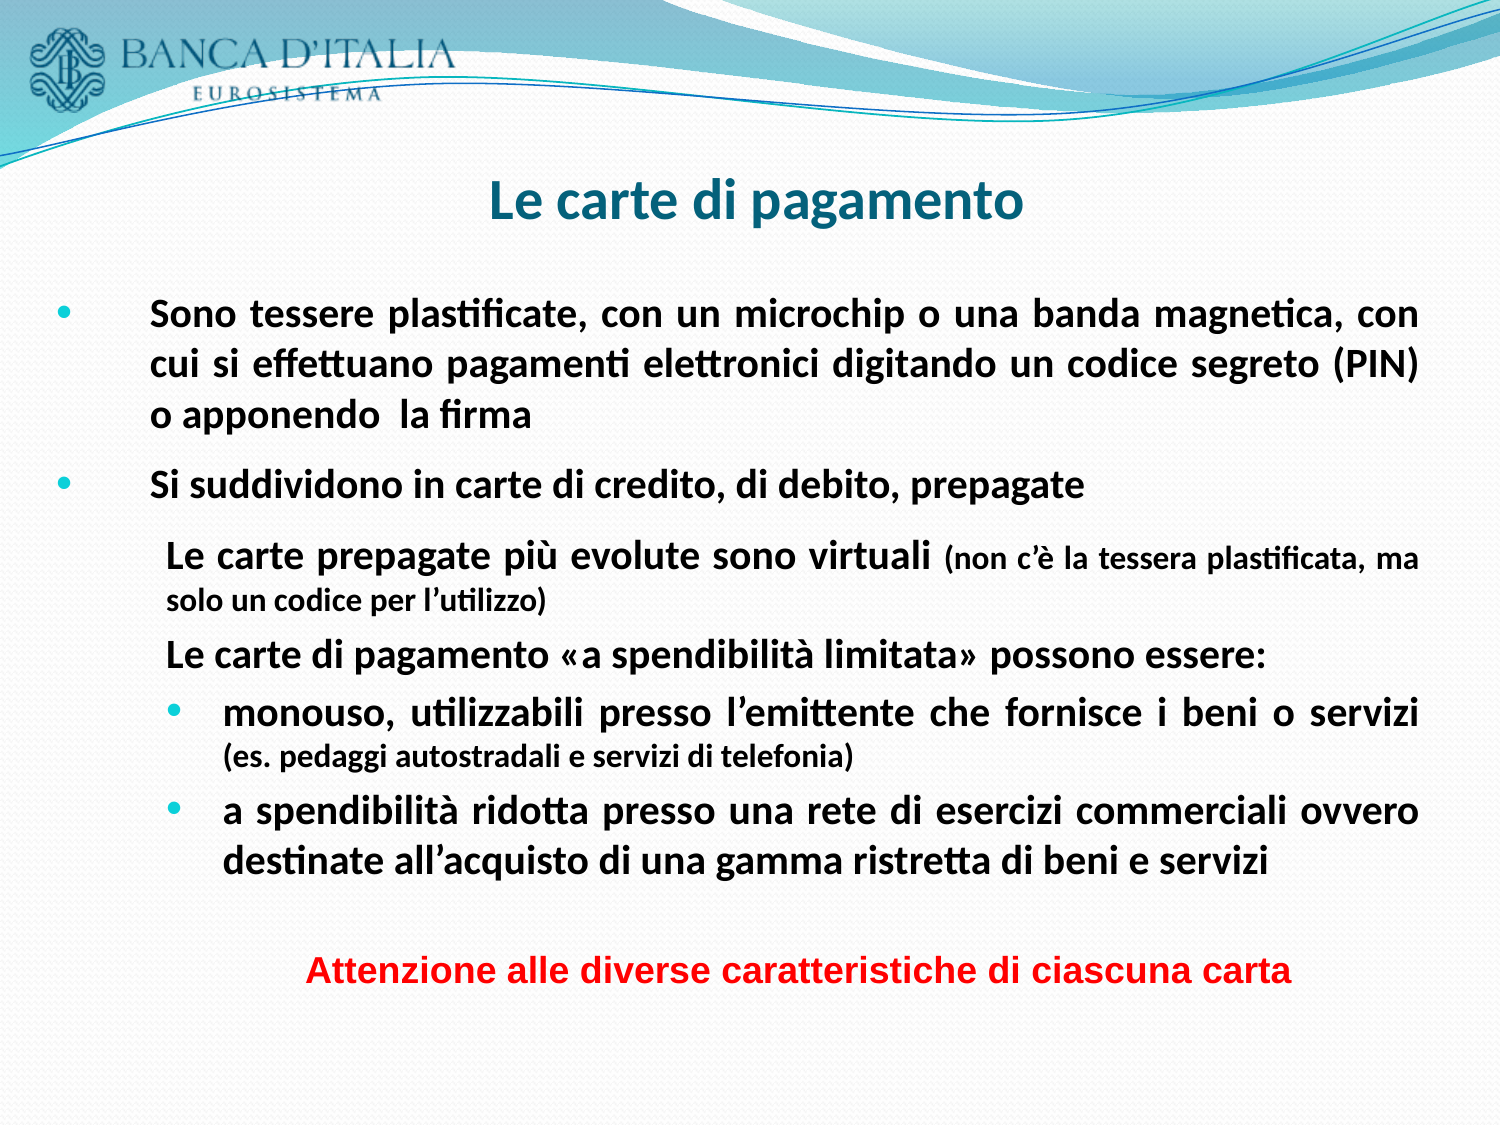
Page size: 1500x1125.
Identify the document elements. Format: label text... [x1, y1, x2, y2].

text_box Sono tessere plastificate, con un microchip o una banda magnetica, con cui si effettuano pagamenti elettronici digitando un codice segreto (PIN) o apponendo la firma Si suddividono in carte di credito, di debito, prepagate Le carte prepagate più evolute sono virtuali (non c’è la tessera plastificata, ma solo un codice per l’utilizzo) Le carte di pagamento «a spendibilità limitata» possono essere: monouso, utilizzabili presso l’emittente che fornisce i beni o servizi (es. pedaggi autostradali e servizi di telefonia) a spendibilità ridotta presso una rete di esercizi commerciali ovvero destinate all’acquisto di una gamma ristretta di beni e servizi Attenzione alle diverse caratteristiche di ciascuna carta [41, 278, 1436, 1106]
picture [29, 0, 523, 114]
title Le carte di pagamento [88, 78, 1439, 232]
